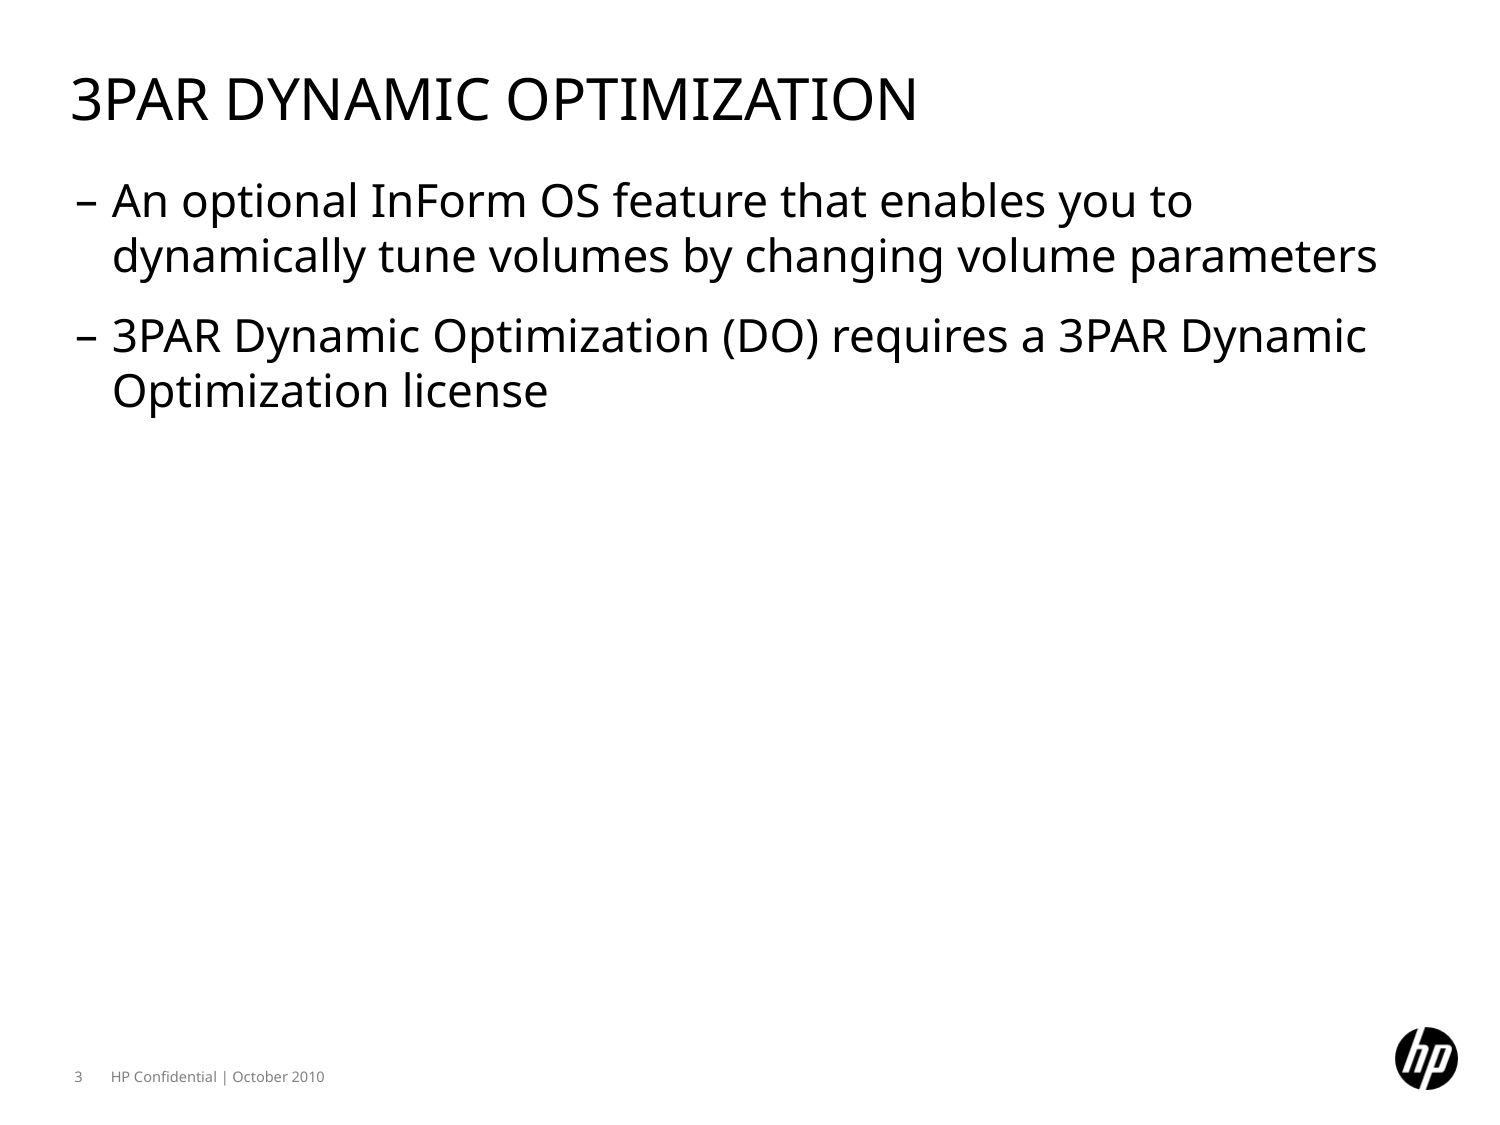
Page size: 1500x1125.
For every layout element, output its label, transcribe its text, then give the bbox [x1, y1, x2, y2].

title 3PAR Dynamic Optimization [55, 55, 1451, 128]
list An optional InForm OS feature that enables you to dynamically tune volumes by changing volume parameters 3PAR Dynamic Optimization (DO) requires a 3PAR Dynamic Optimization license [60, 164, 1455, 1004]
picture [1393, 1025, 1460, 1092]
